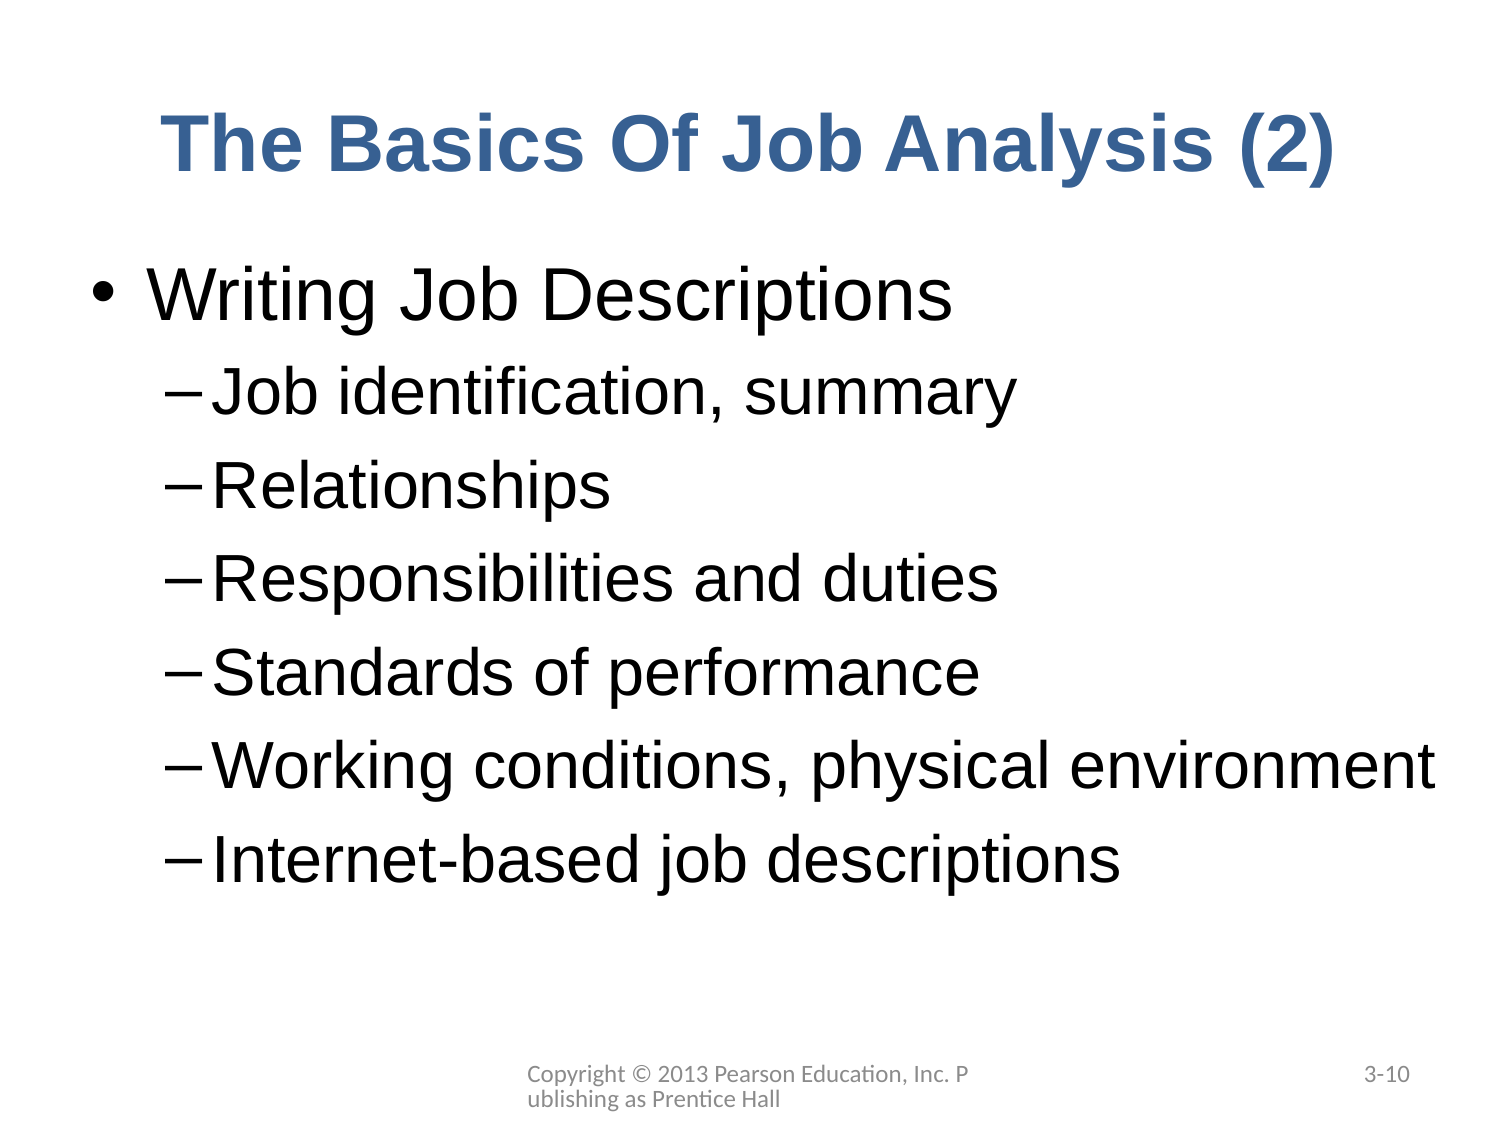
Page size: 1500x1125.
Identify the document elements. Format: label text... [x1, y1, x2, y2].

title The Basics Of Job Analysis (2) [75, 45, 1425, 233]
list Writing Job Descriptions Job identification, summary Relationships Responsibilities and duties Standards of performance Working conditions, physical environment Internet-based job descriptions [75, 237, 1463, 1030]
footer Copyright © 2013 Pearson Education, Inc. Publishing as Prentice Hall [512, 1042, 988, 1103]
slide_number 3-10 [1074, 1042, 1425, 1103]
